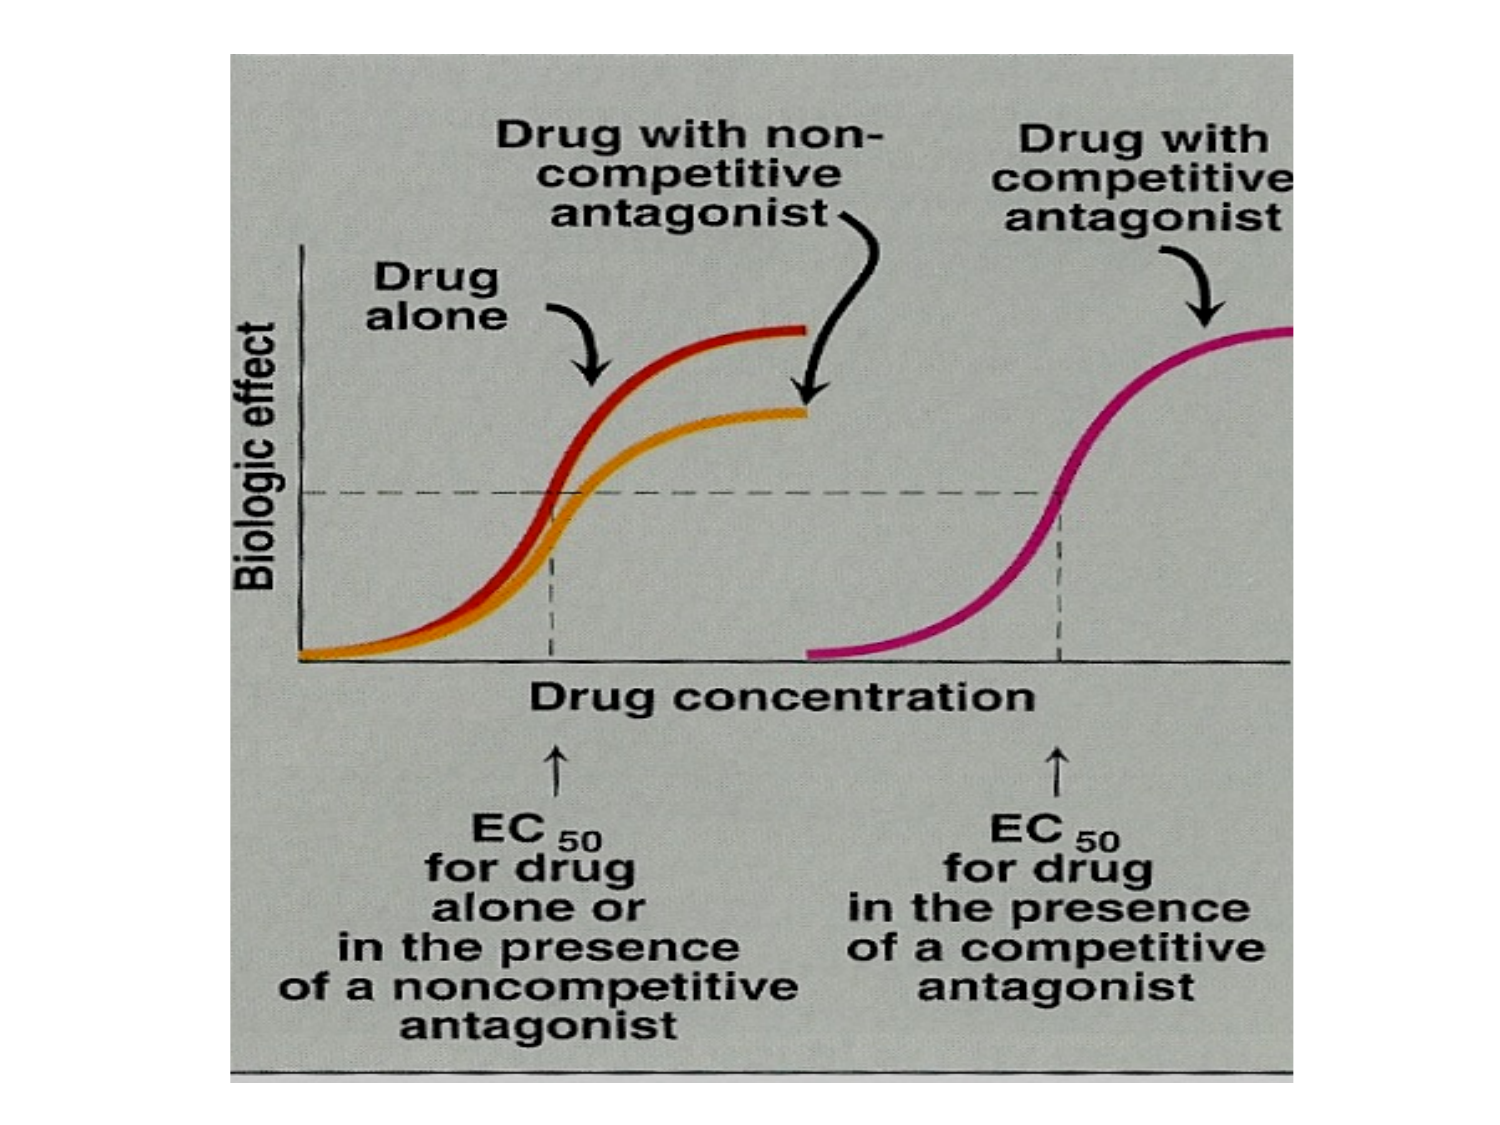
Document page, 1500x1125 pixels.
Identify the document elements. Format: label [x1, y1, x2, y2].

list [229, 54, 1294, 1083]
